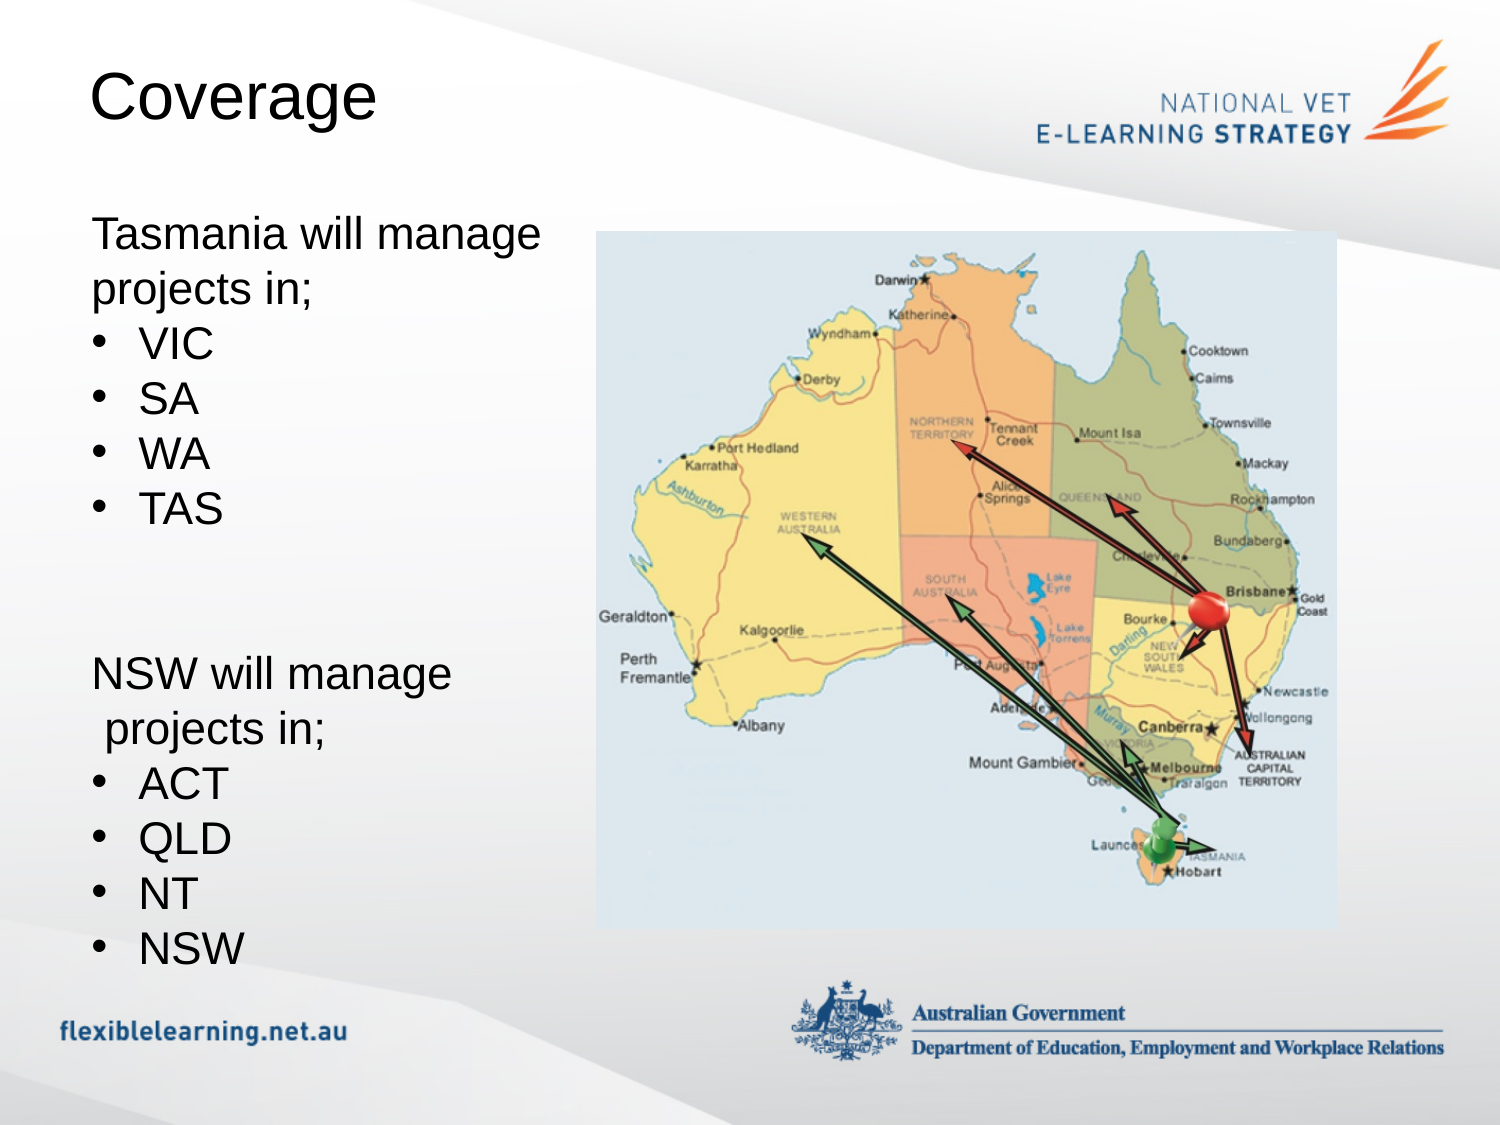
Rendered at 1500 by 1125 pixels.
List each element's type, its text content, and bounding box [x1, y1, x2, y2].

picture [0, 0, 1500, 1125]
text_box Tasmania will manage projects in; VIC SA WA TAS NSW will manage projects in; ACT QLD NT NSW [76, 196, 561, 1071]
text_box Coverage [74, 45, 1425, 233]
